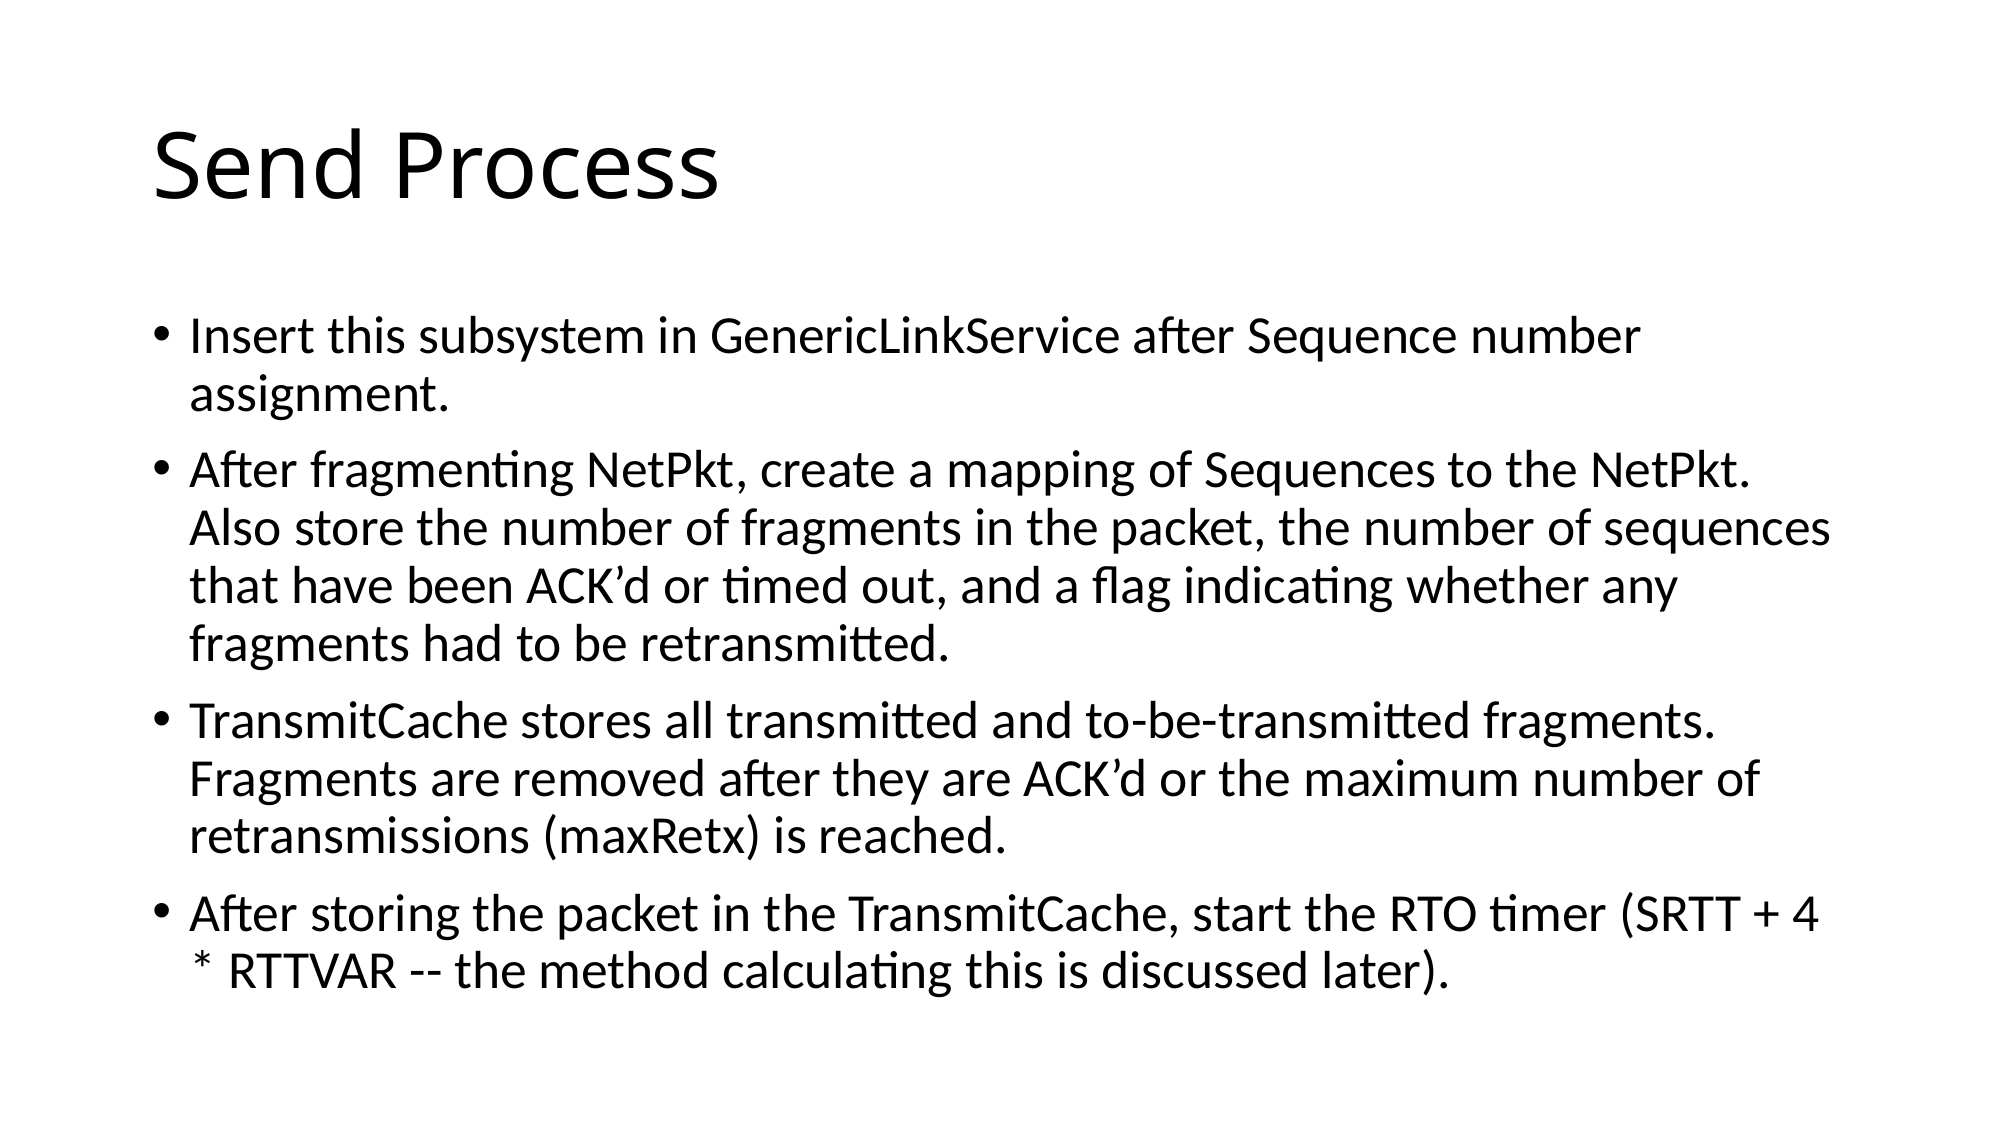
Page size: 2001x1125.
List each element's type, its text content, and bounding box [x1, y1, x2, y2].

title Send Process [137, 59, 1863, 278]
list Insert this subsystem in GenericLinkService after Sequence number assignment. After fragmenting NetPkt, create a mapping of Sequences to the NetPkt. Also store the number of fragments in the packet, the number of sequences that have been ACK’d or timed out, and a flag indicating whether any fragments had to be retransmitted. TransmitCache stores all transmitted and to-be-transmitted fragments. Fragments are removed after they are ACK’d or the maximum number of retransmissions (maxRetx) is reached. After storing the packet in the TransmitCache, start the RTO timer (SRTT + 4 * RTTVAR -- the method calculating this is discussed later). [137, 299, 1863, 1014]
